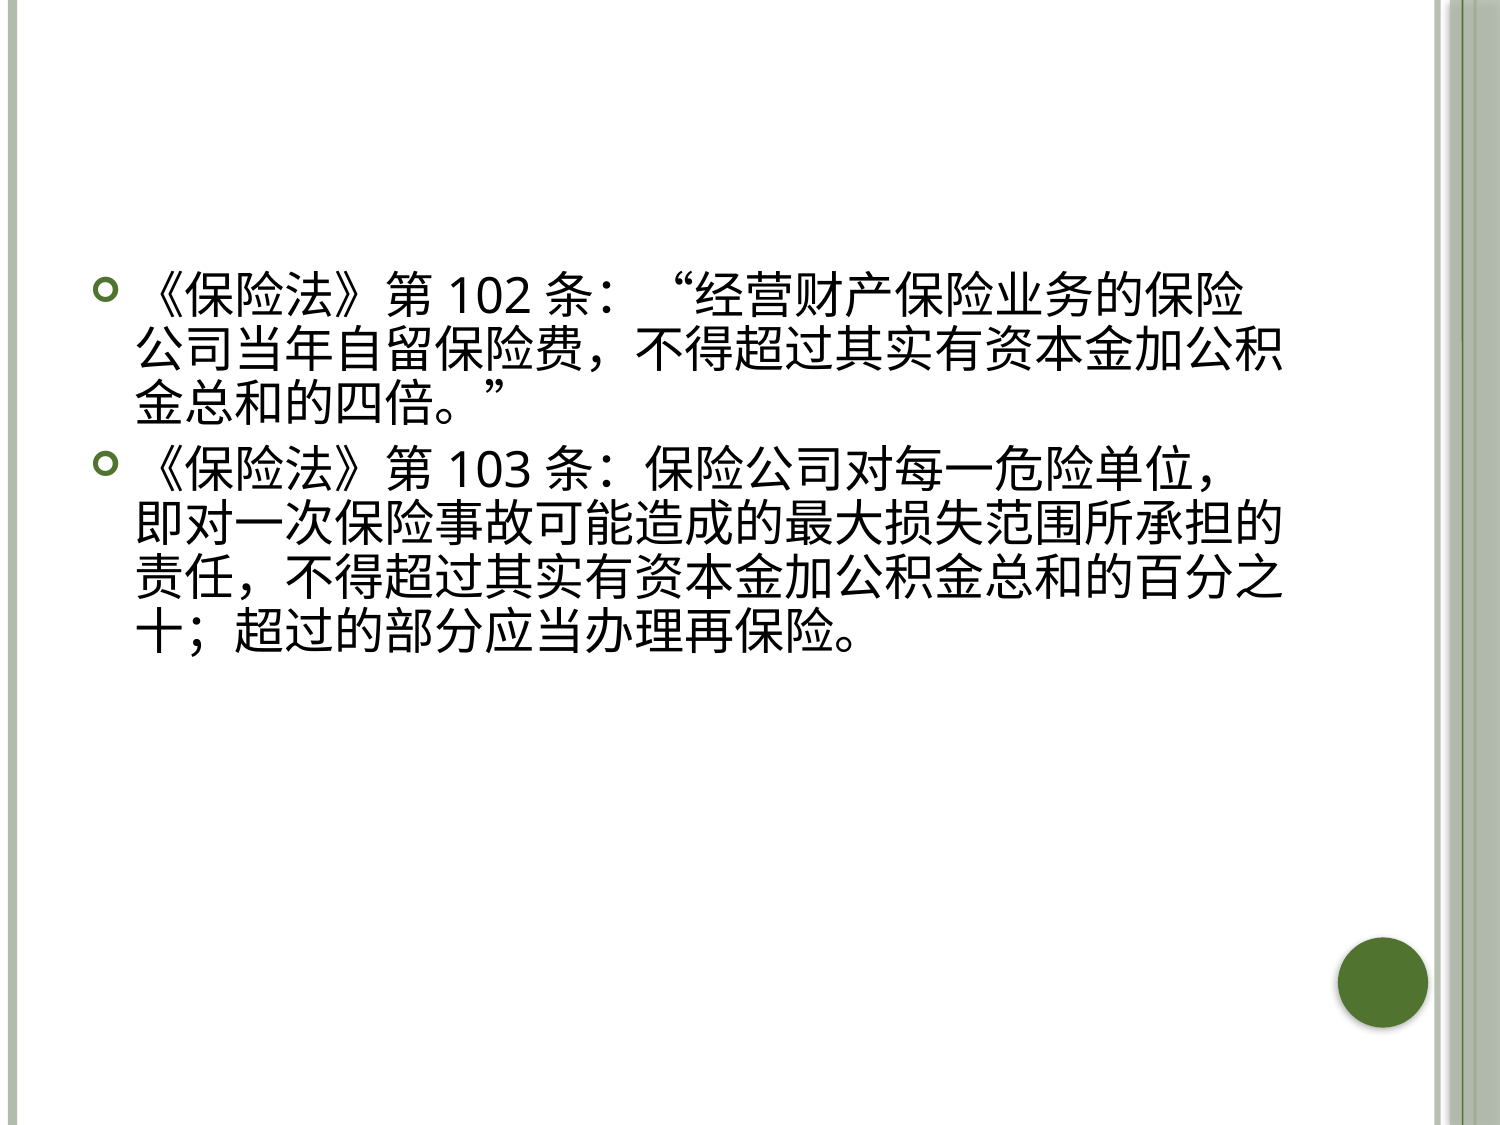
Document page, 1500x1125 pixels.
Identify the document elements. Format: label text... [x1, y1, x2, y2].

list 《保险法》第102条：“经营财产保险业务的保险公司当年自留保险费，不得超过其实有资本金加公积金总和的四倍。” 《保险法》第103条：保险公司对每一危险单位，即对一次保险事故可能造成的最大损失范围所承担的责任，不得超过其实有资本金加公积金总和的百分之十；超过的部分应当办理再保险。 [74, 262, 1301, 1063]
